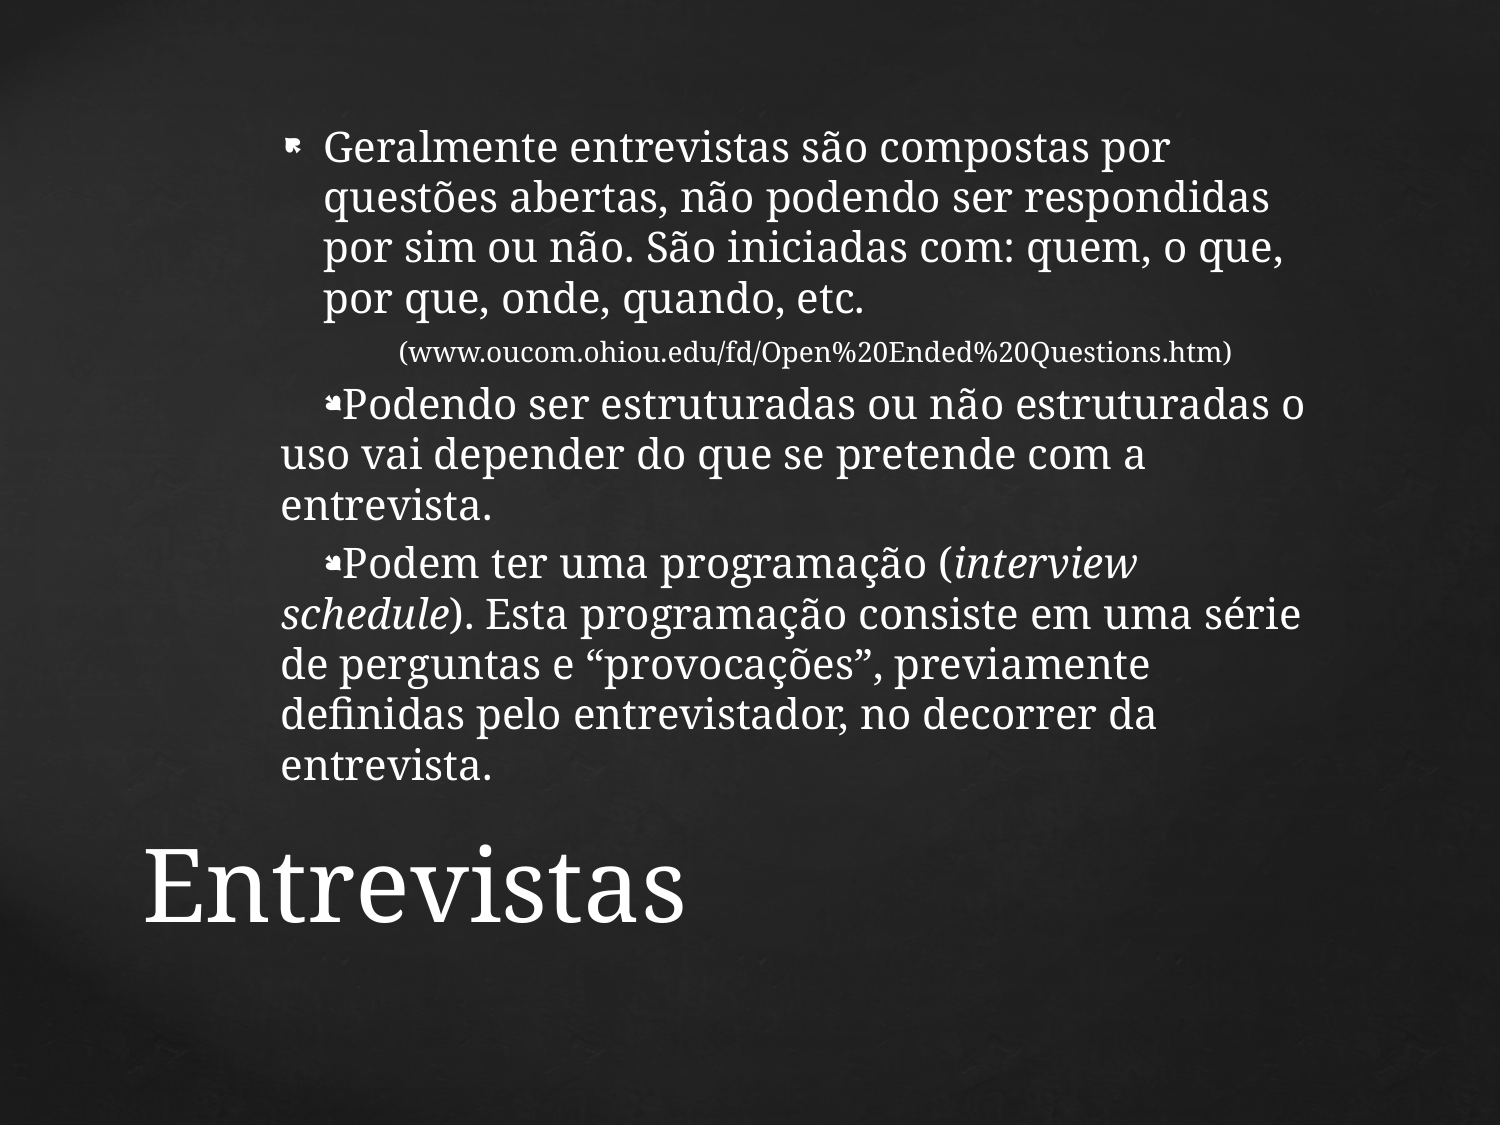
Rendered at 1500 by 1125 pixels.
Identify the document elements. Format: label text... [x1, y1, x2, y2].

list Geralmente entrevistas são compostas por questões abertas, não podendo ser respondidas por sim ou não. São iniciadas com: quem, o que, por que, onde, quando, etc. (www.oucom.ohiou.edu/fd/Open%20Ended%20Questions.htm) Podendo ser estruturadas ou não estruturadas o uso vai depender do que se pretende com a entrevista. Podem ter uma programação (interview schedule). Esta programação consiste em uma série de perguntas e “provocações”, previamente definidas pelo entrevistador, no decorrer da entrevista. [265, 112, 1350, 799]
title Entrevistas [127, 800, 1447, 950]
